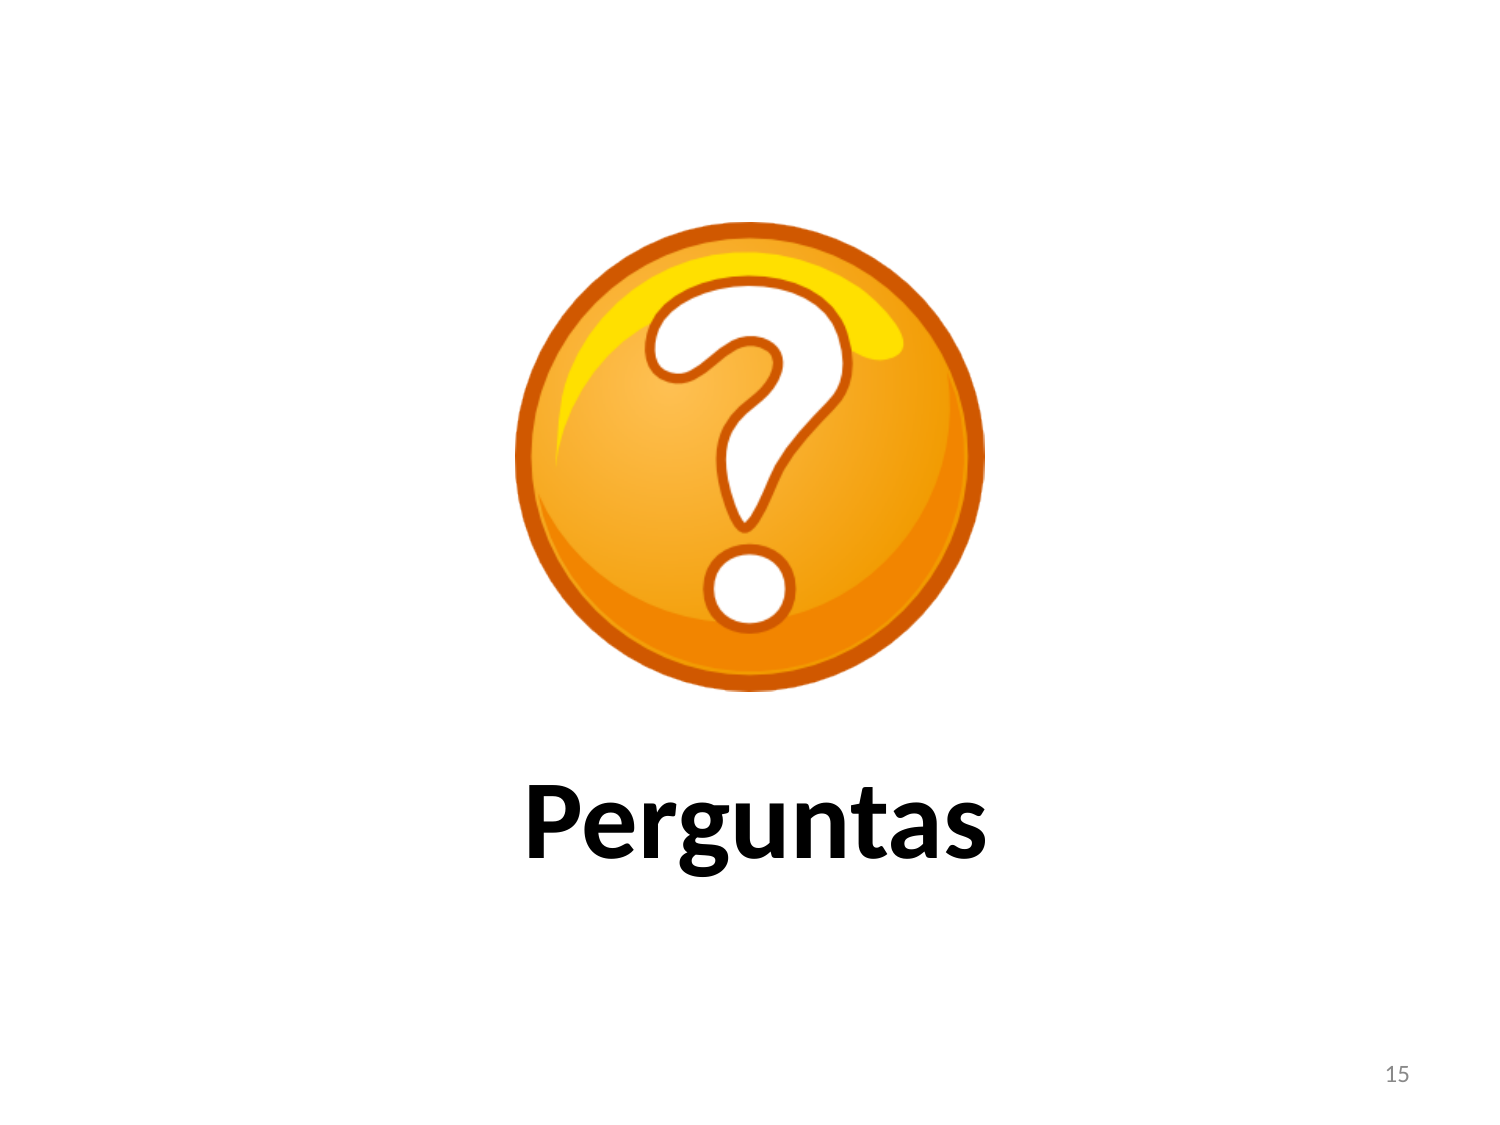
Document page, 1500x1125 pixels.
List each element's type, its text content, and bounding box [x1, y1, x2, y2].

slide_number 15 [1074, 1042, 1425, 1103]
picture [515, 222, 985, 692]
text_box Perguntas [509, 738, 1004, 888]
